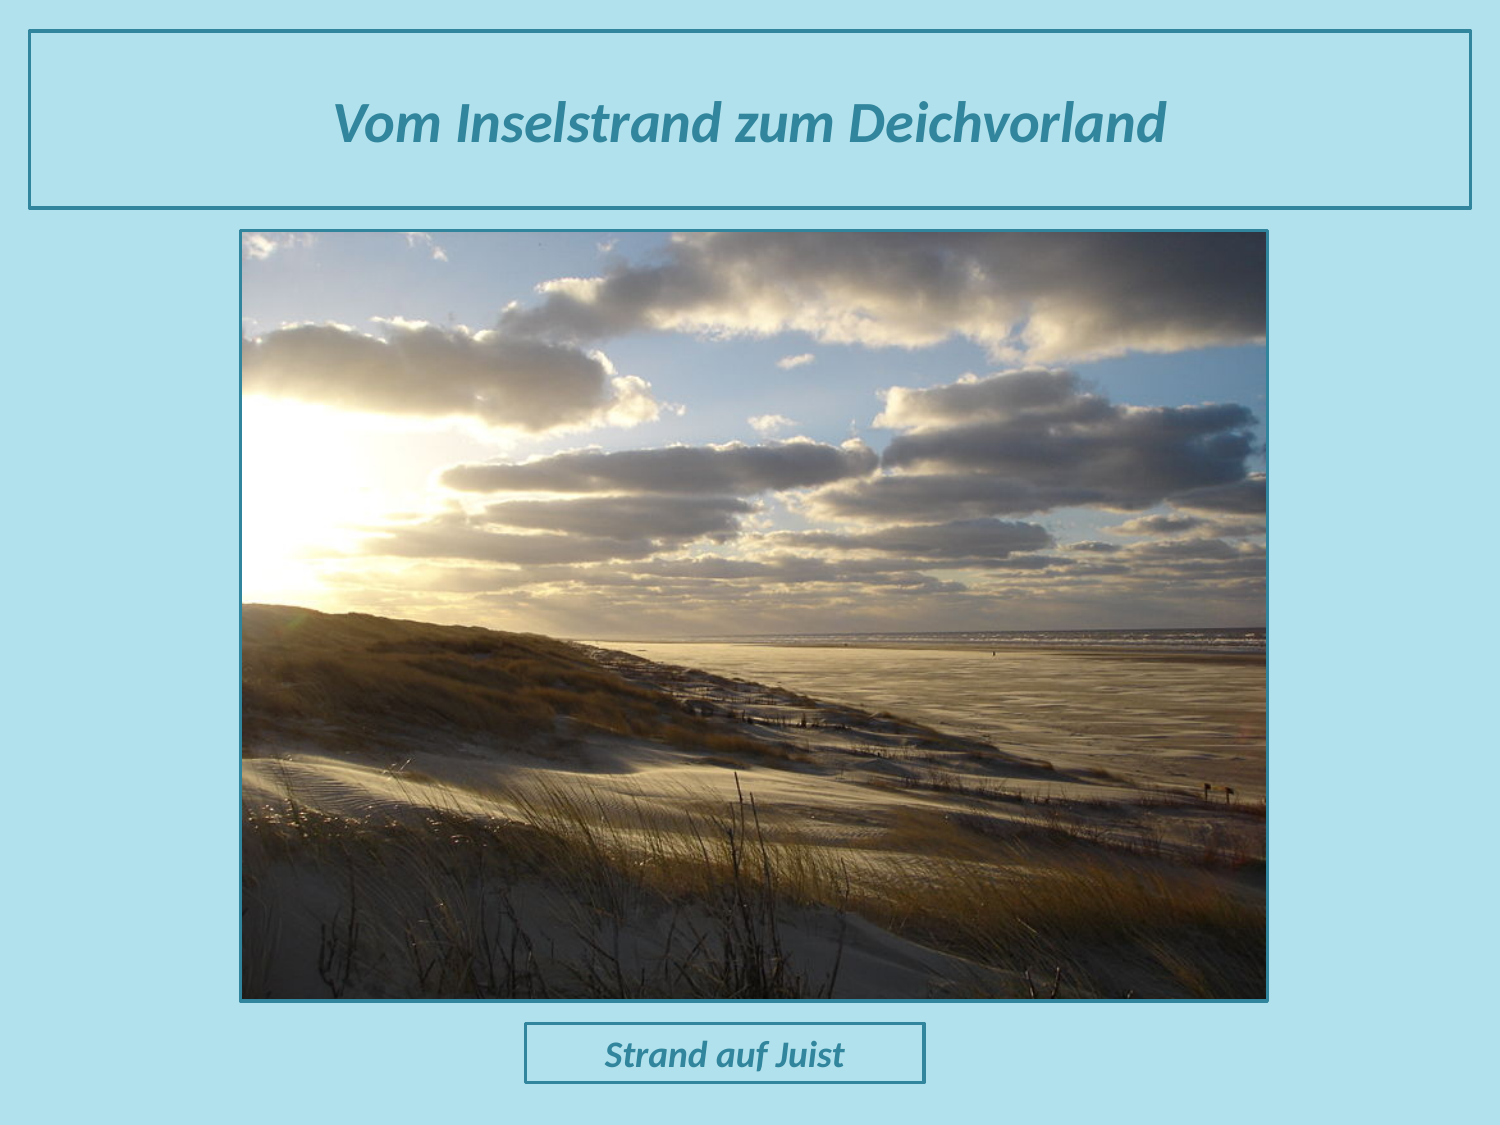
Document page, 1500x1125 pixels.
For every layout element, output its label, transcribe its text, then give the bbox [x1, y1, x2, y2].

title Vom Inselstrand zum Deichvorland [29, 30, 1471, 209]
text_box Strand auf Juist [525, 1023, 924, 1083]
picture [241, 231, 1266, 1000]
